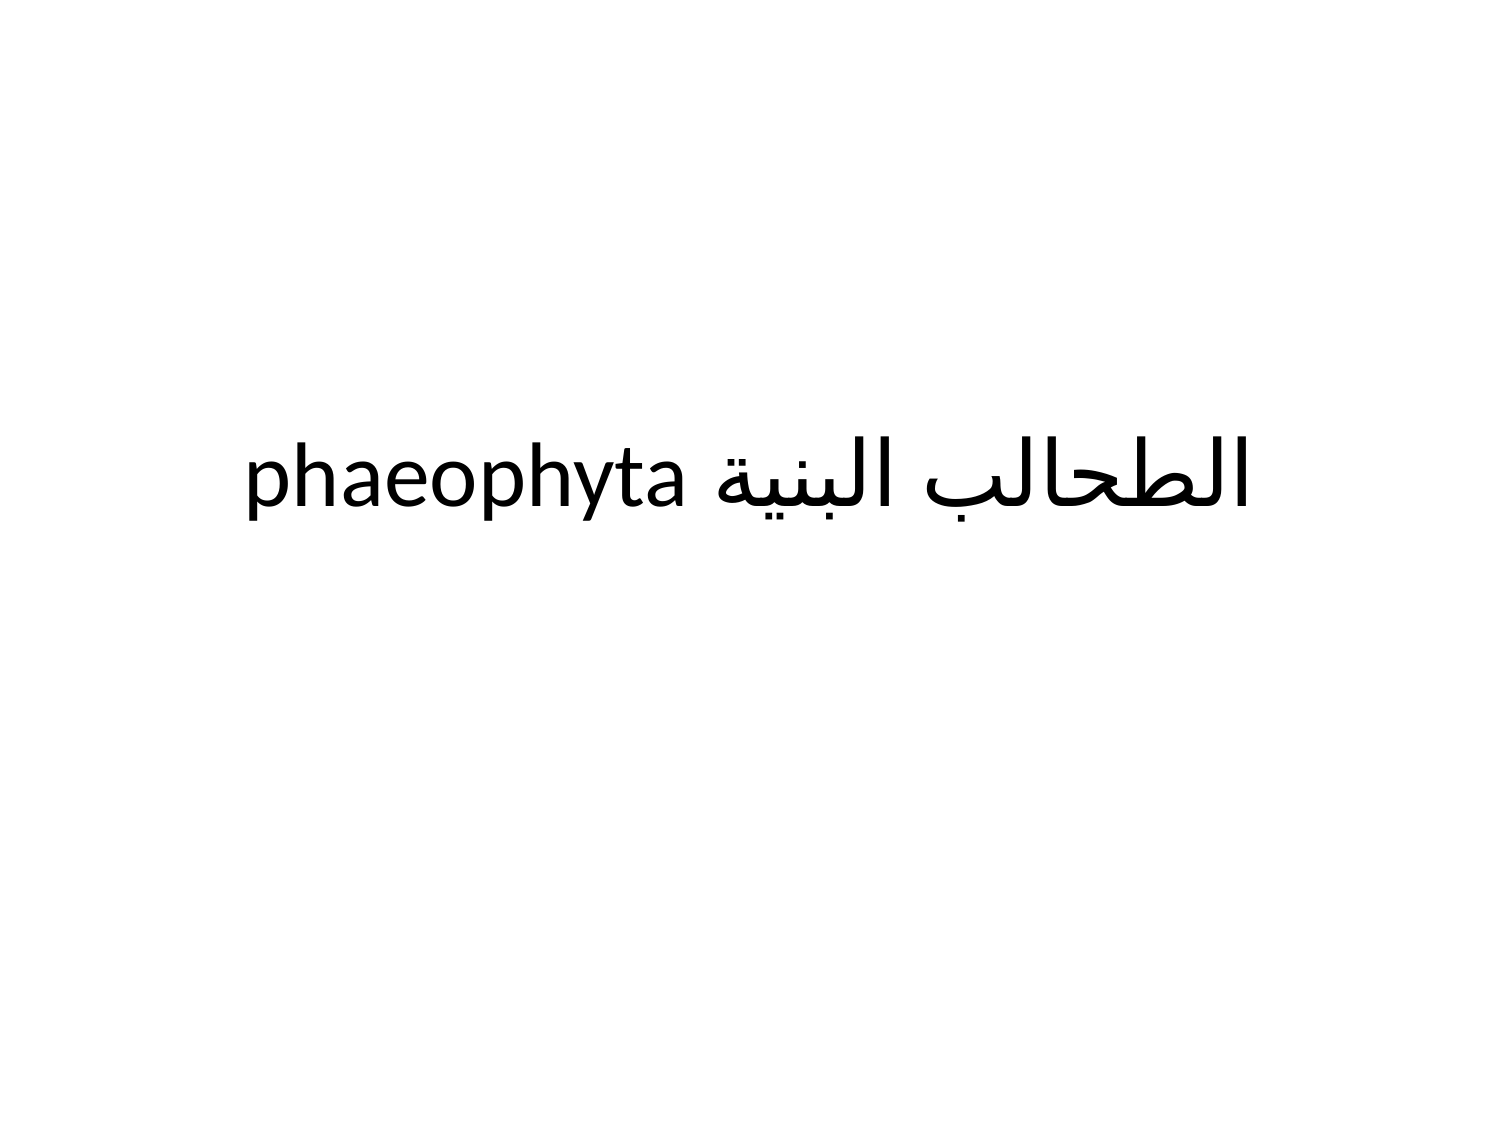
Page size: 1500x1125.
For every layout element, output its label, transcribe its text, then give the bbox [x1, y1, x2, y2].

title الطحالب البنية phaeophyta [112, 349, 1388, 591]
